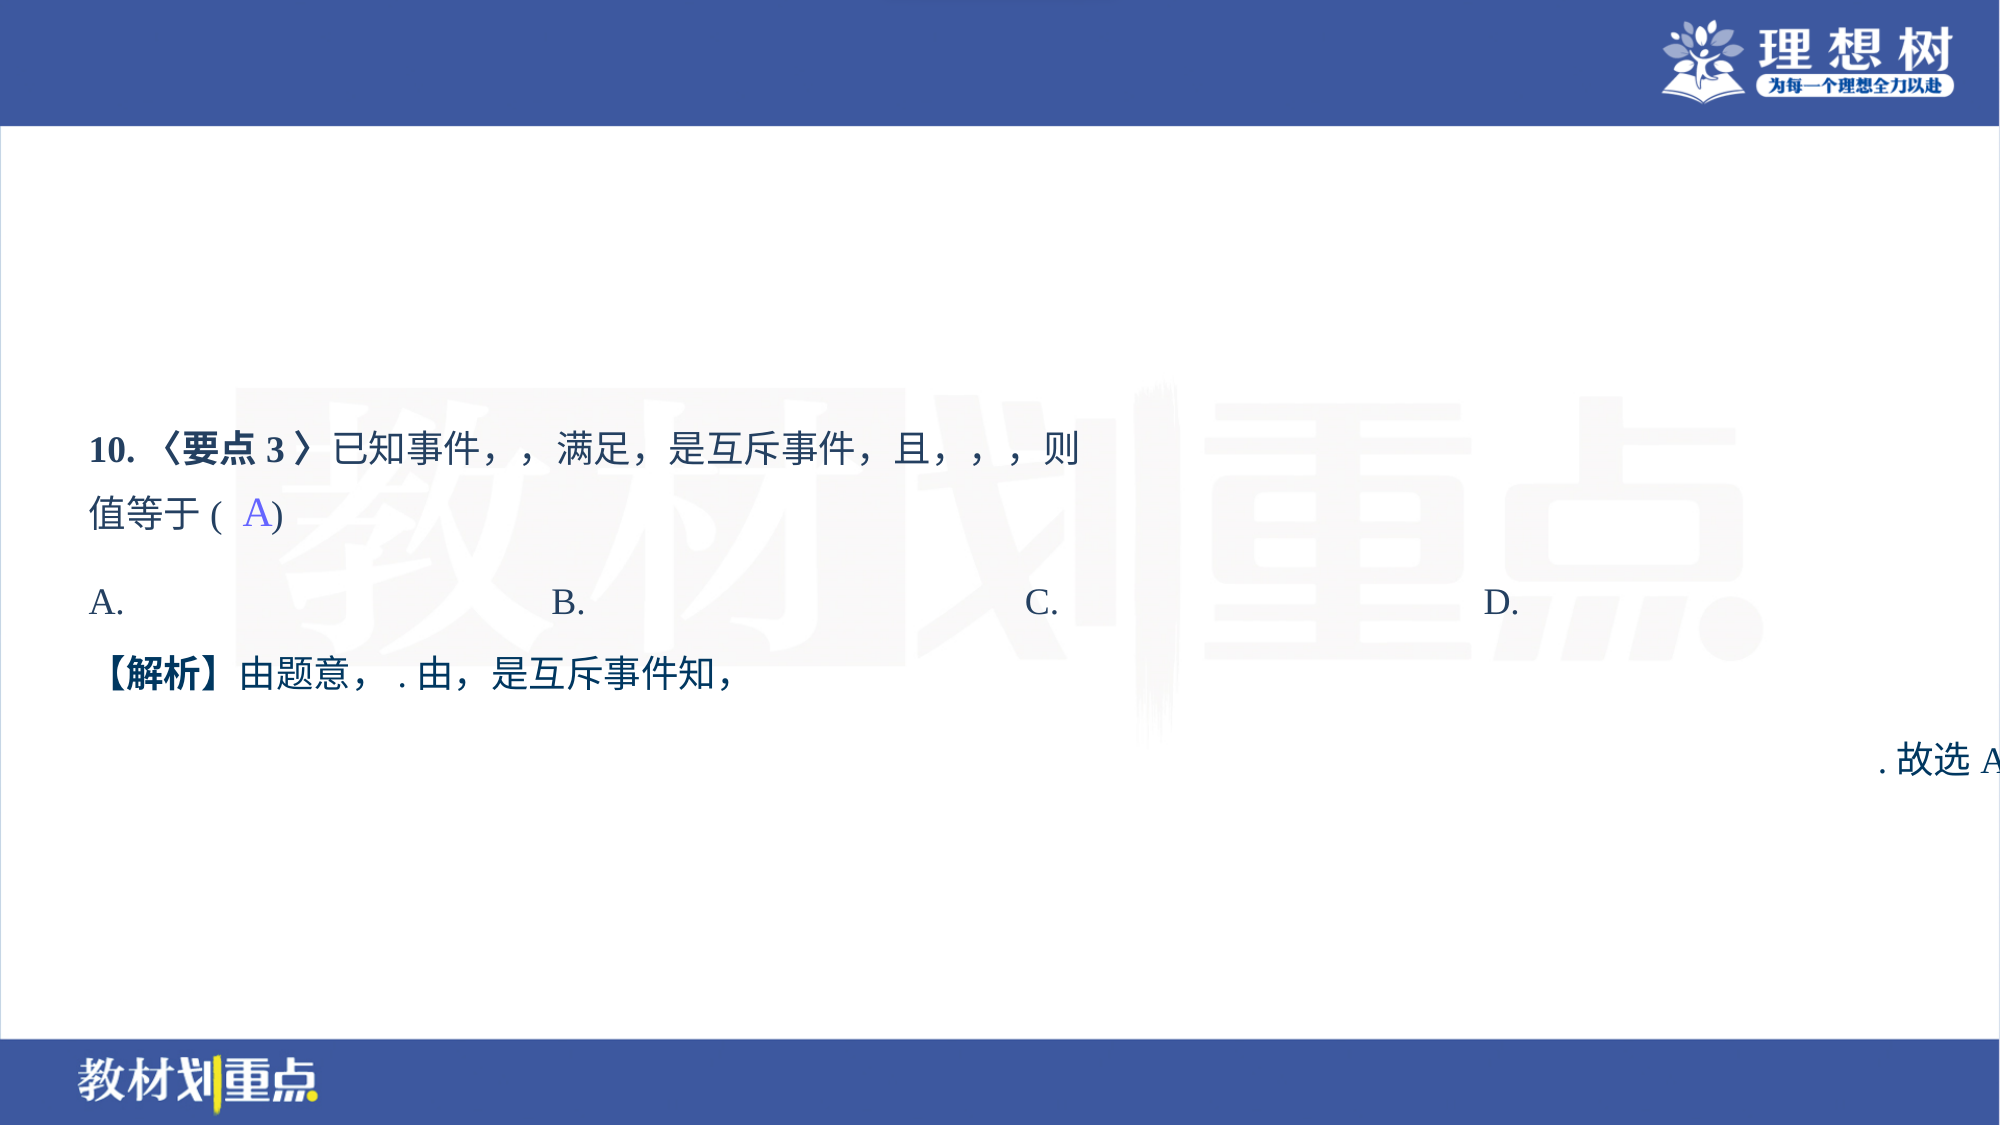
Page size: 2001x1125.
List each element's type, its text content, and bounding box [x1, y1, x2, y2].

picture [1988, 751, 1997, 763]
picture [0, 0, 2000, 1125]
text_box A [227, 482, 288, 533]
